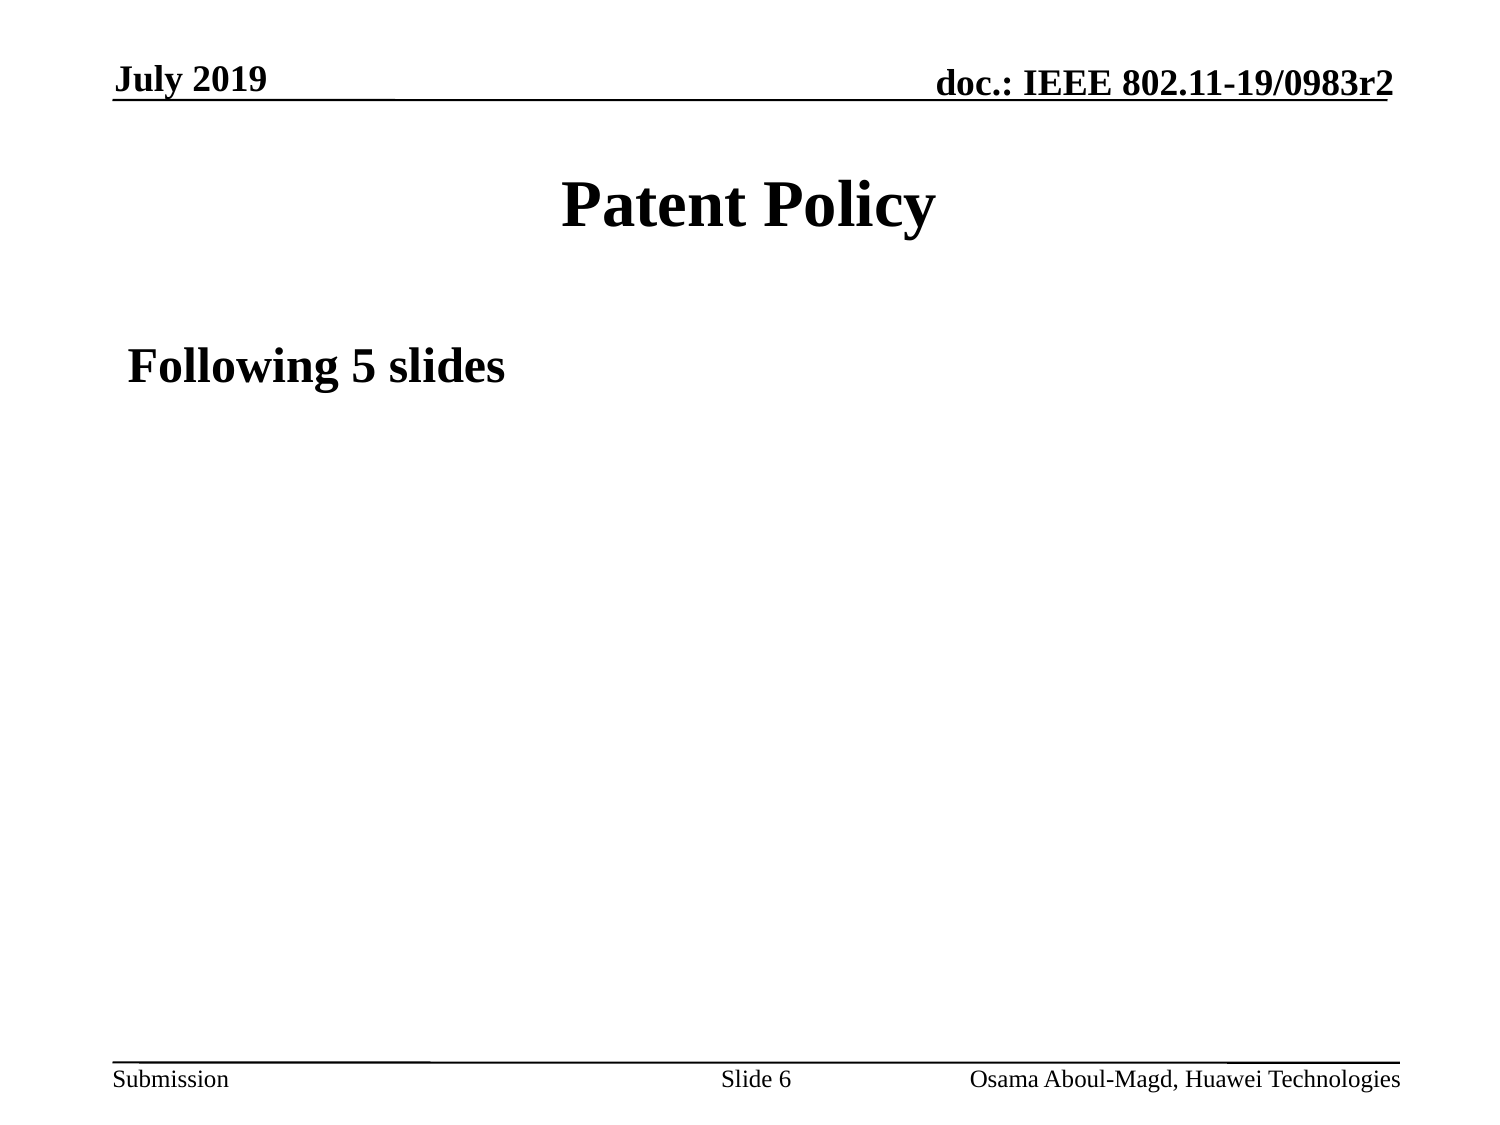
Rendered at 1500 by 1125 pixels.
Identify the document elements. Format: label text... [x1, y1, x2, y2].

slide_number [114, 54, 423, 100]
list Following 5 slides [112, 324, 1388, 1000]
footer Osama Aboul-Magd, Huawei Technologies [878, 1061, 1402, 1093]
title Patent Policy [112, 112, 1388, 288]
slide_number Slide 6 [712, 1061, 800, 1123]
